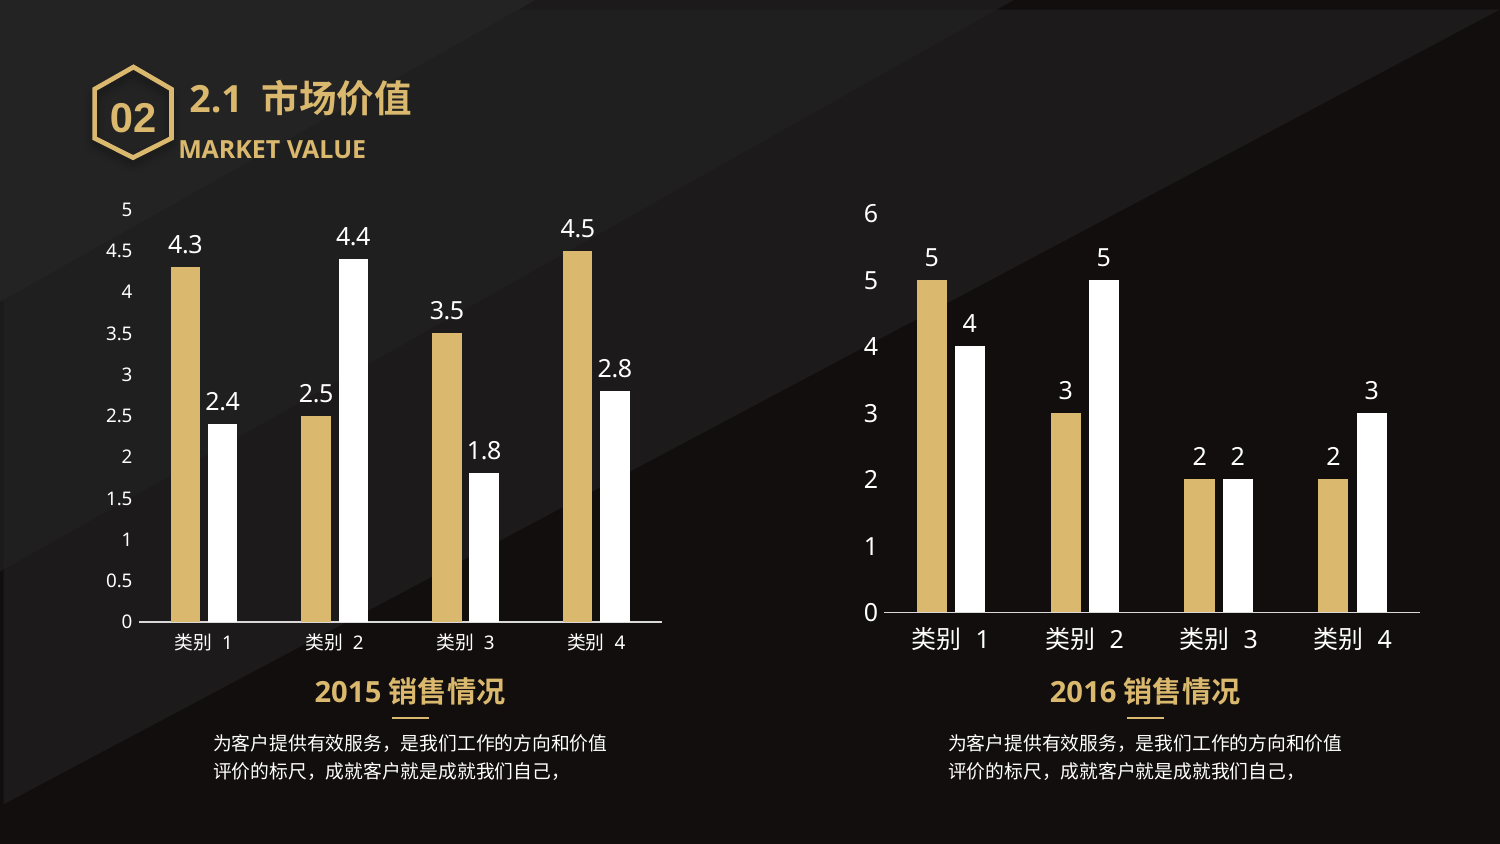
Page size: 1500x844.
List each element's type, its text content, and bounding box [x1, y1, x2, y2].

text_box 为客户提供有效服务，是我们工作的方向和价值评价的标尺，成就客户就是成就我们自己， [198, 718, 622, 790]
text_box 为客户提供有效服务，是我们工作的方向和价值评价的标尺，成就客户就是成就我们自己， [933, 718, 1358, 790]
text_box MARKET VALUE [163, 126, 382, 171]
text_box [94, 66, 172, 158]
text_box 2.1 市场价值 [174, 68, 427, 128]
text_box 2016销售情况 [1034, 666, 1256, 716]
chart [94, 186, 674, 666]
text_box 2015销售情况 [299, 666, 521, 716]
chart [852, 186, 1432, 666]
